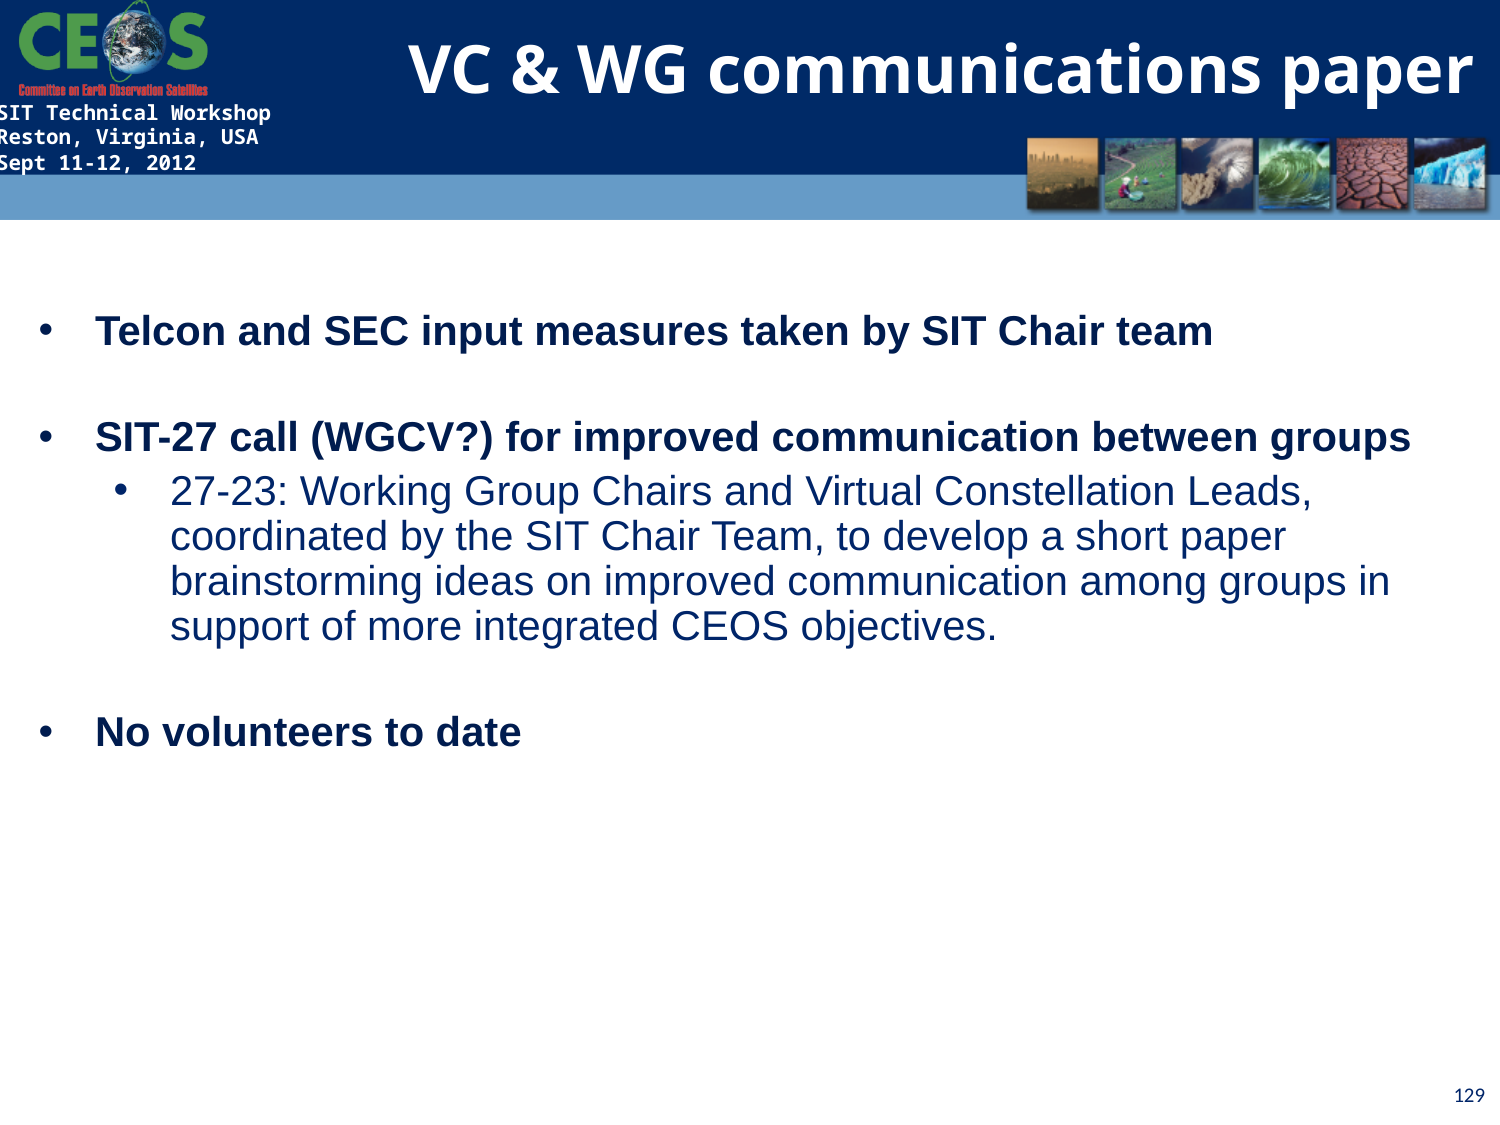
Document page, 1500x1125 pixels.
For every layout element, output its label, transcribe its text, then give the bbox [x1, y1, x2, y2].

picture [0, 0, 1500, 220]
slide_number 129 [1473, 1073, 1500, 1125]
title VC & WG communications paper [216, 16, 1491, 117]
text_box Telcon and SEC input measures taken by SIT Chair team SIT-27 call (WGCV?) for improved communication between groups 27-23: Working Group Chairs and Virtual Constellation Leads, coordinated by the SIT Chair Team, to develop a short paper brainstorming ideas on improved communication among groups in support of more integrated CEOS objectives. No volunteers to date [24, 301, 1473, 1125]
